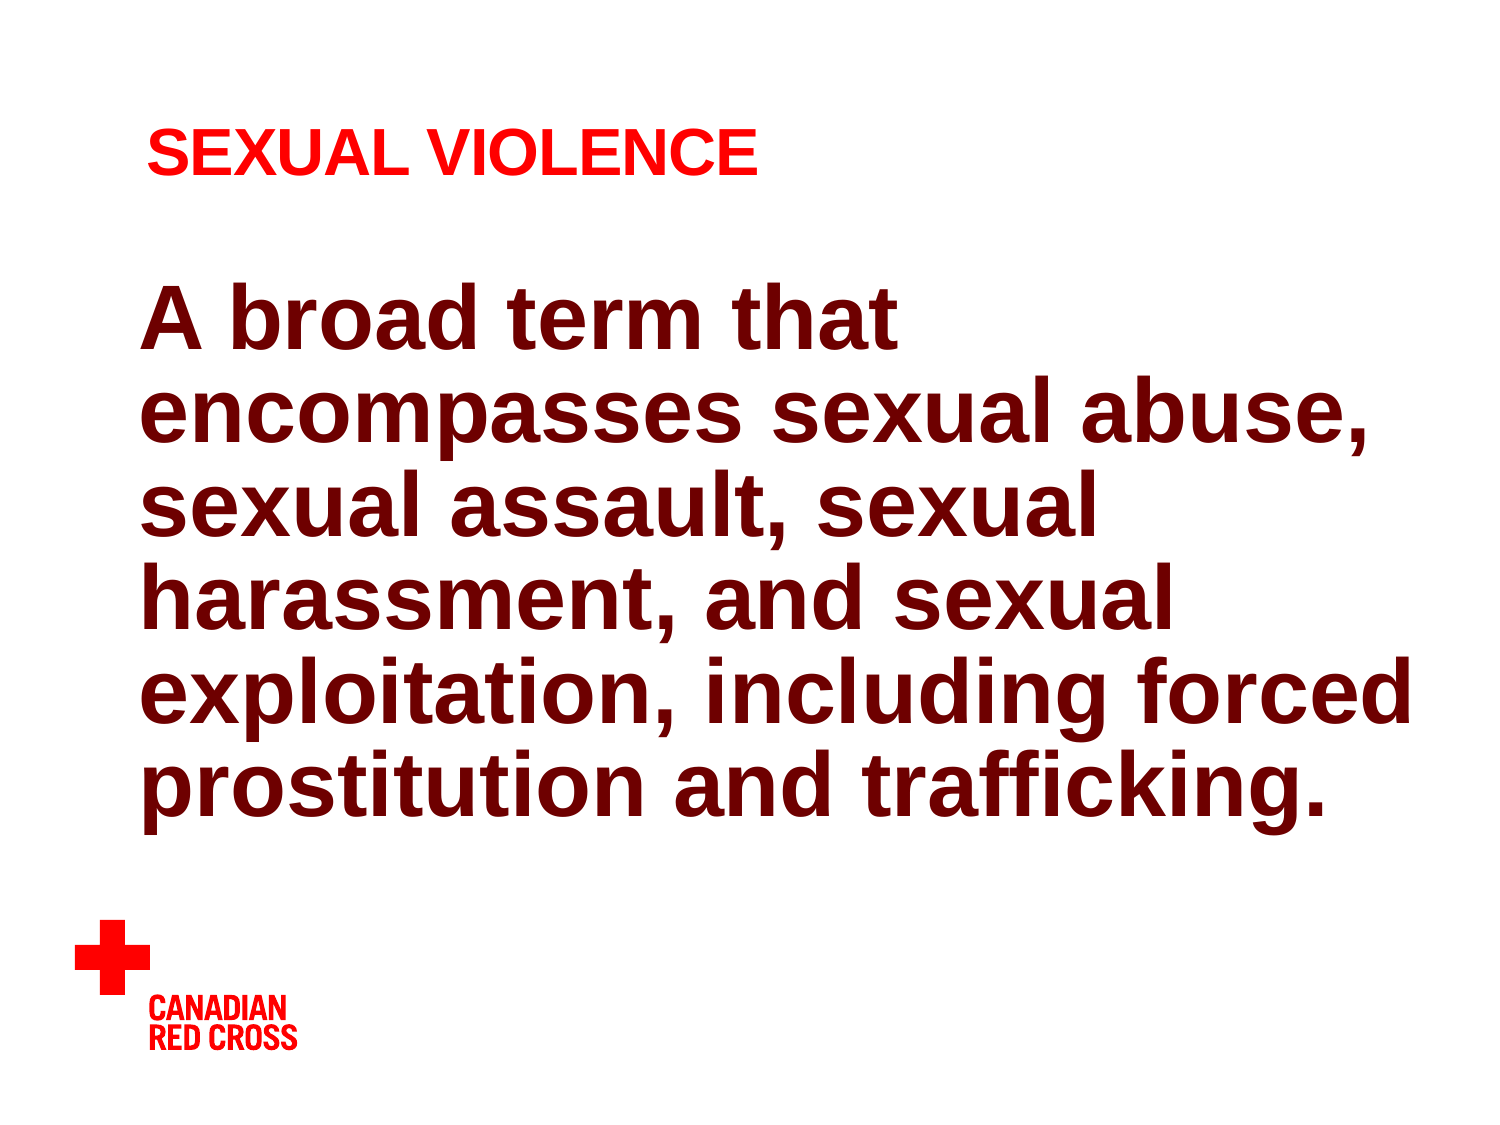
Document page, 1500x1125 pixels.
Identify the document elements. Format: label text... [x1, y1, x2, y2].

list A broad term that encompasses sexual abuse, sexual assault, sexual harassment, and sexual exploitation, including forced prostitution and trafficking. [123, 184, 1437, 919]
title SEXUAL VIOLENCE [131, 54, 1444, 197]
